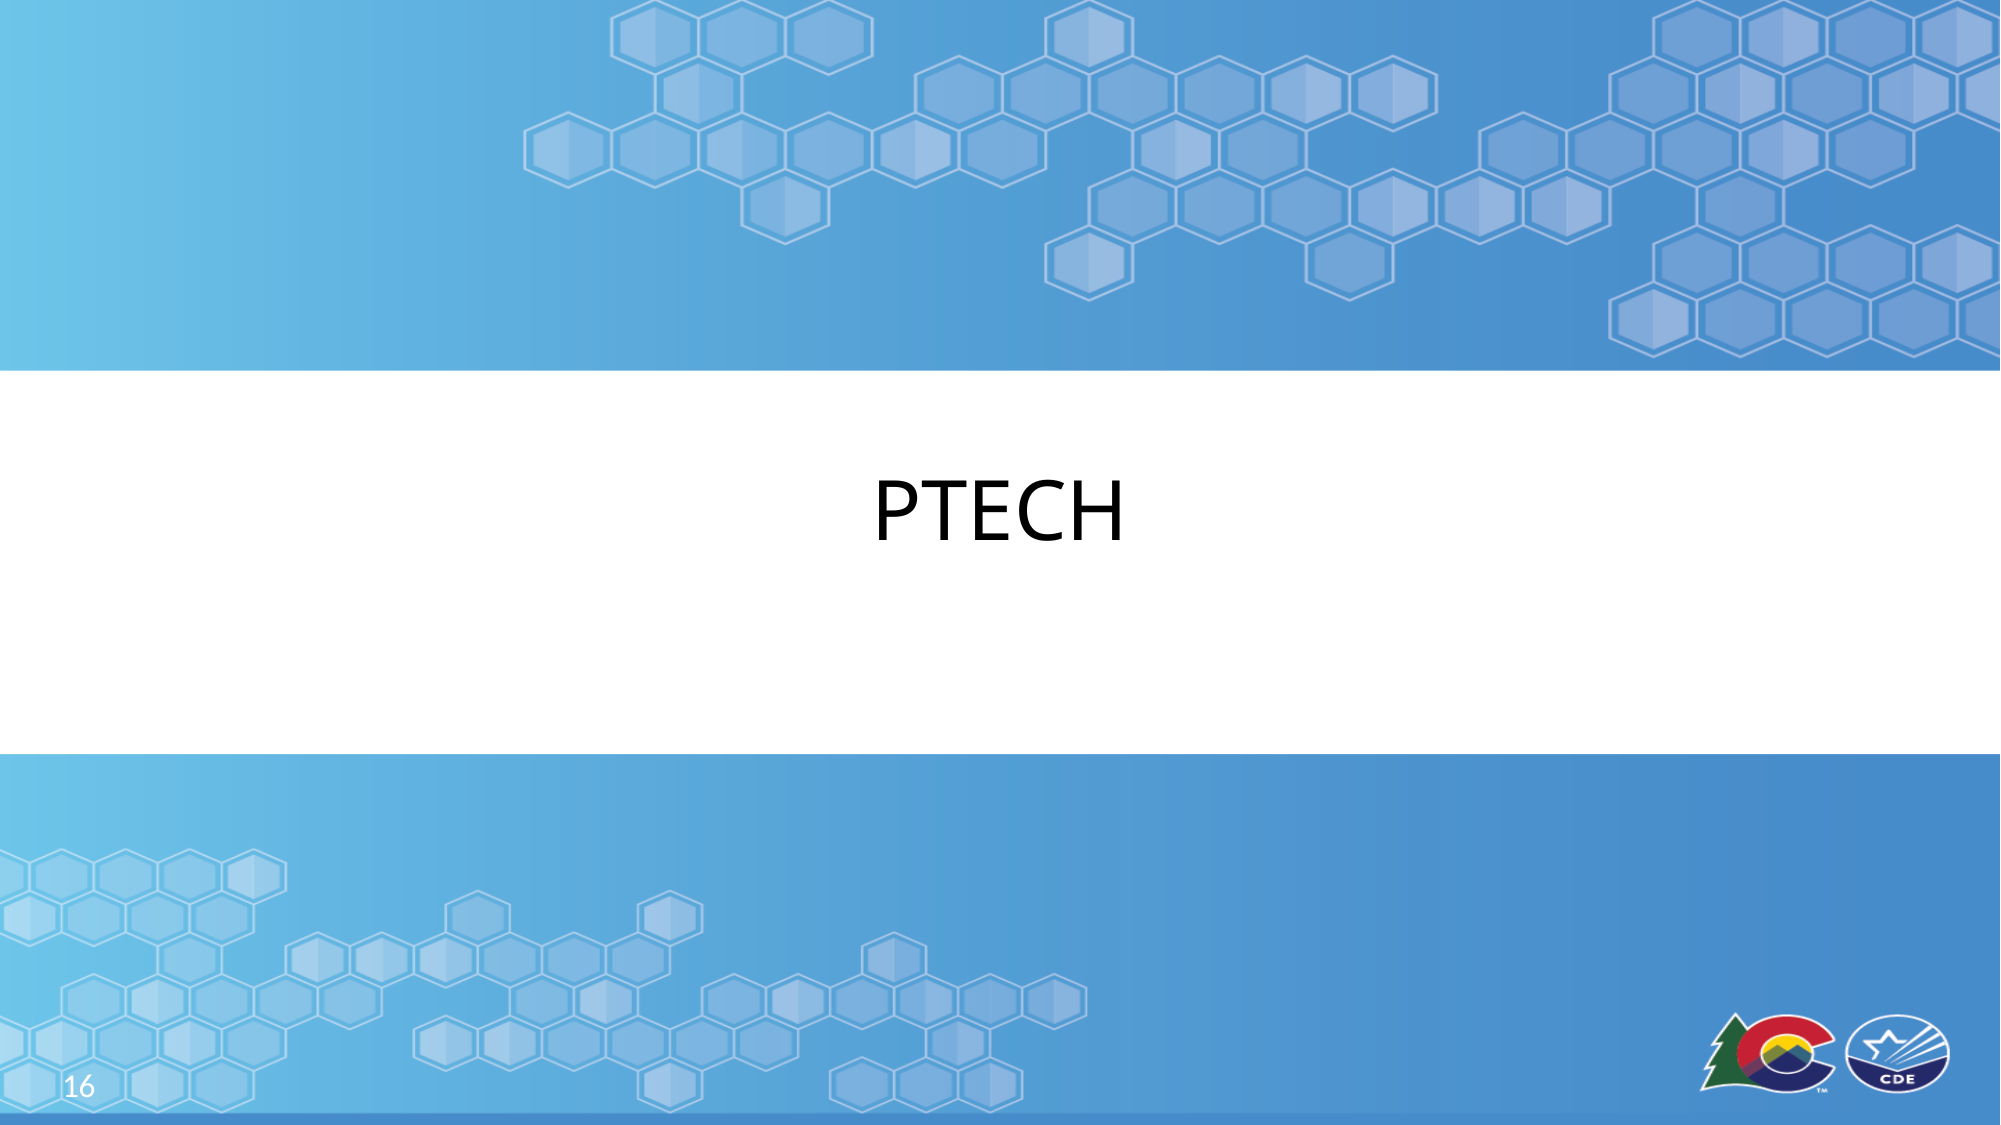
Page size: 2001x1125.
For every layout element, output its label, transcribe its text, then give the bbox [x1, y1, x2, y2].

title PTECH [0, 370, 2000, 755]
slide_number 16 [47, 1054, 498, 1115]
picture [0, 0, 2000, 370]
picture [0, 755, 2000, 1125]
